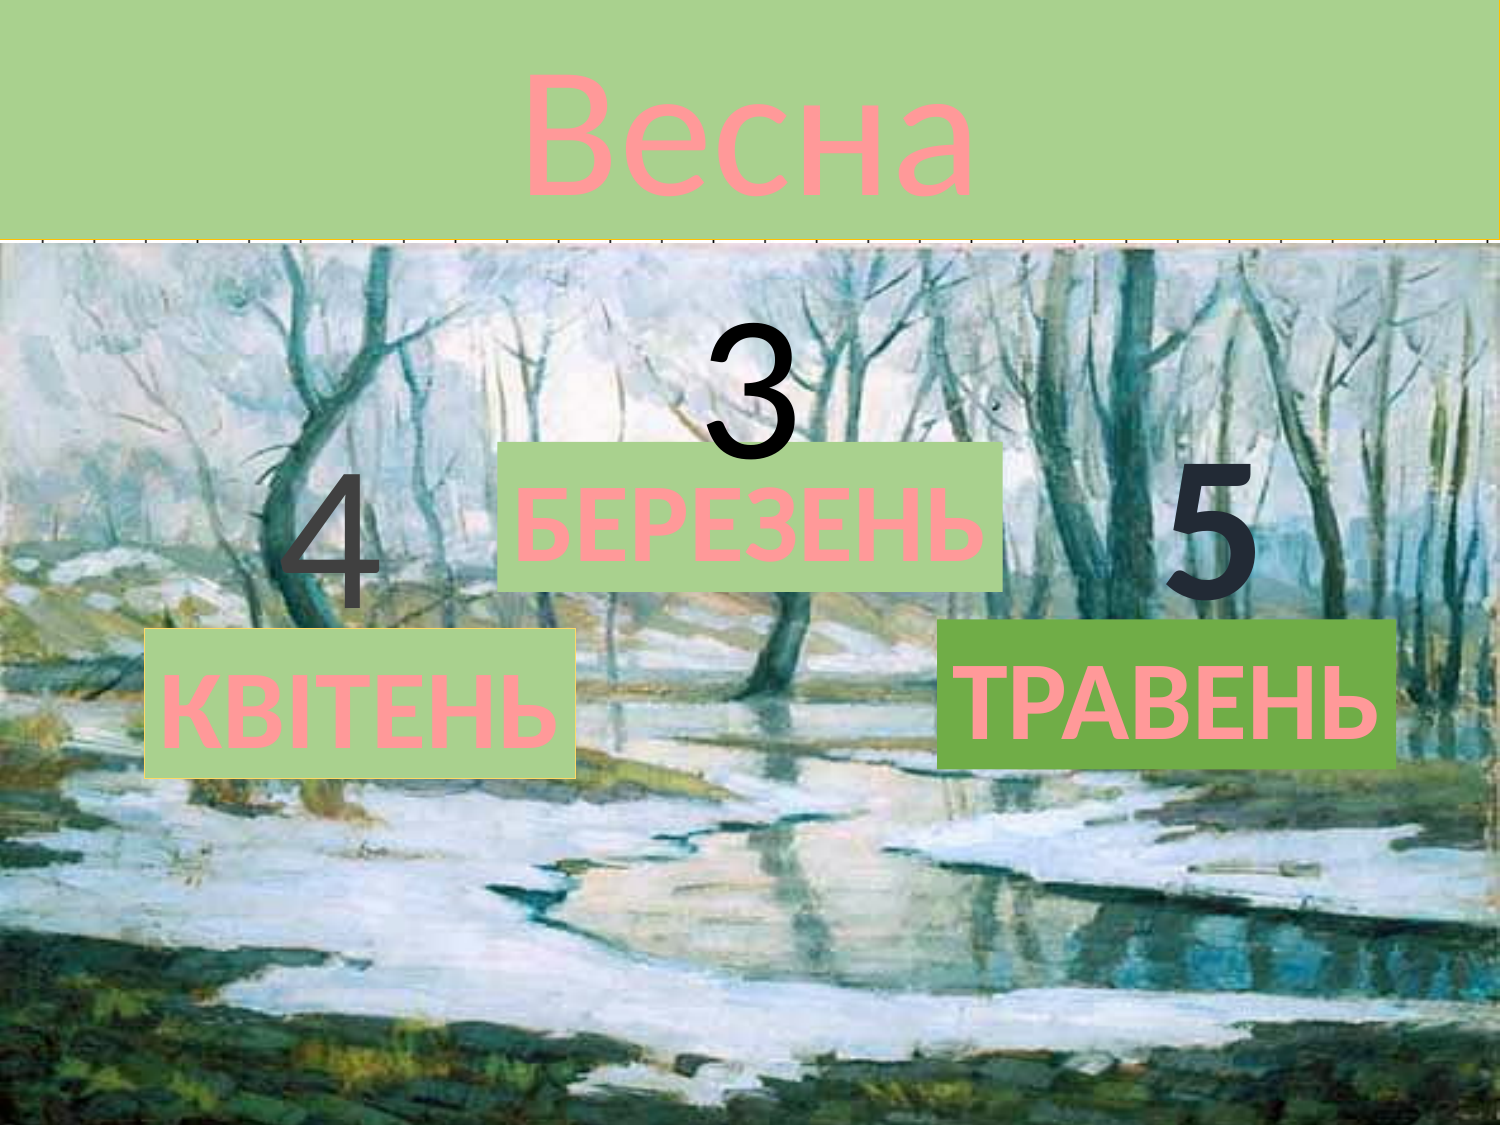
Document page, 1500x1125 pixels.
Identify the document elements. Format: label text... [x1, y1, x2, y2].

text_box Весна [0, 0, 1500, 240]
picture [0, 240, 1500, 1125]
